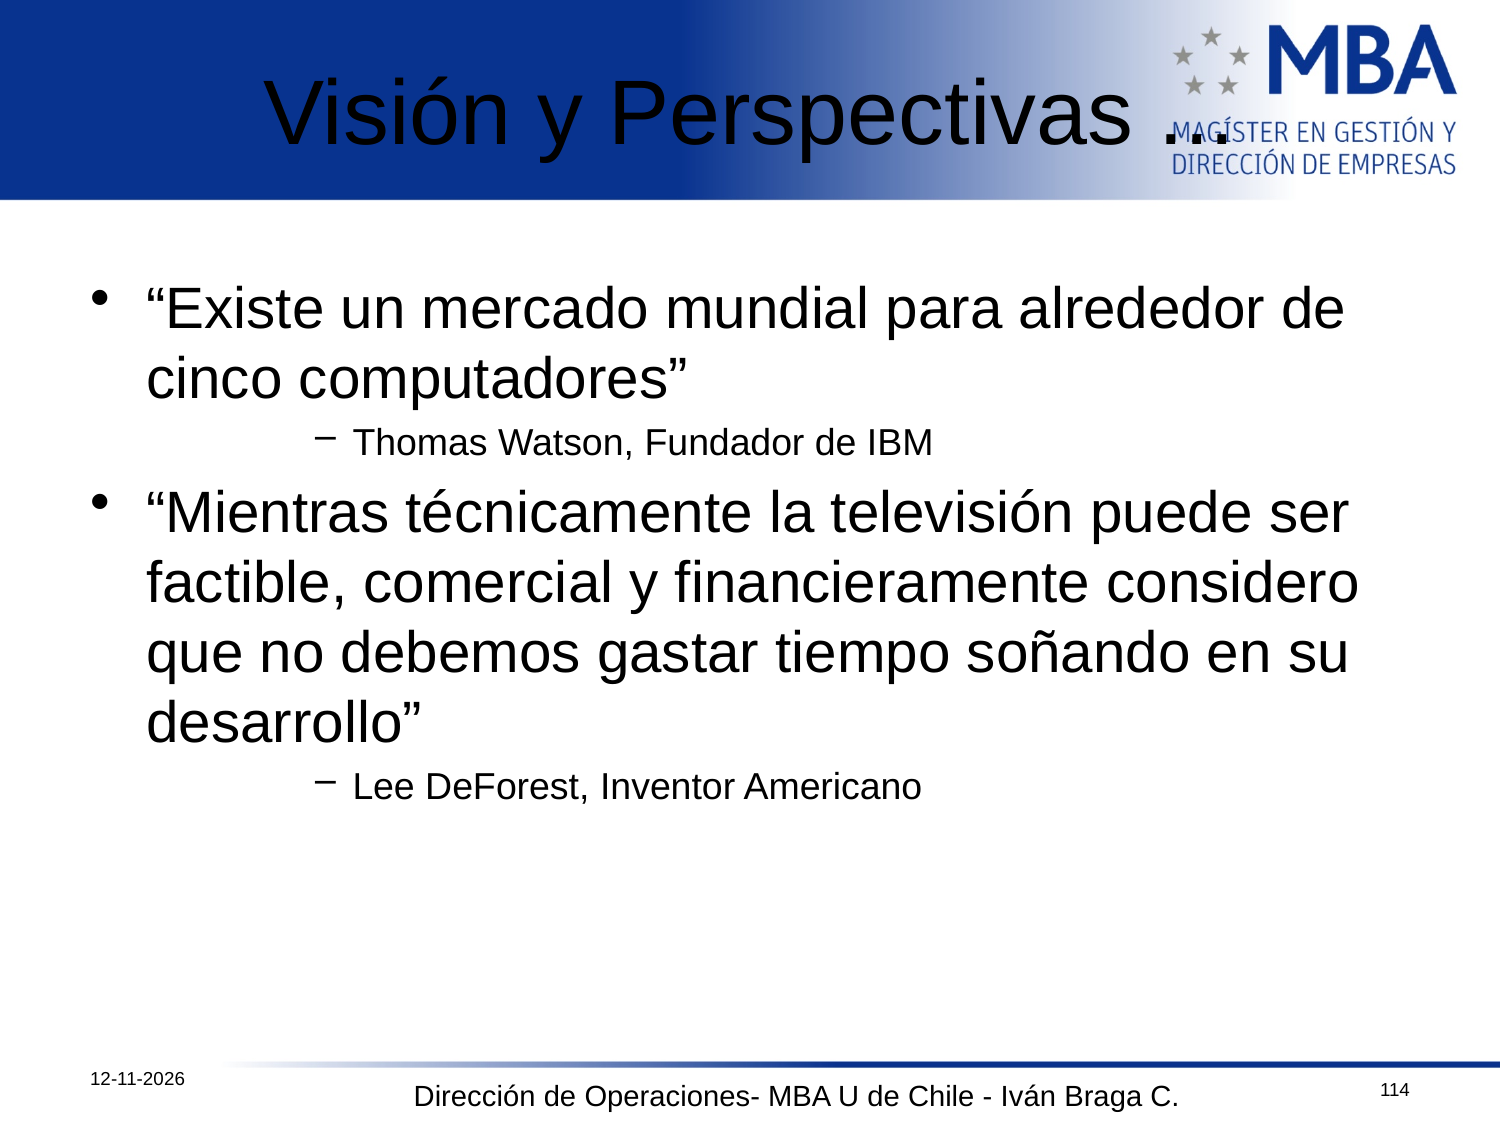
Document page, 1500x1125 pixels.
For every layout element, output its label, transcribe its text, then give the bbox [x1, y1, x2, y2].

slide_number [74, 1058, 426, 1103]
title Visión y Perspectivas ... [75, 45, 1425, 233]
list “Existe un mercado mundial para alrededor de cinco computadores” Thomas Watson, Fundador de IBM “Mientras técnicamente la televisión puede ser factible, comercial y financieramente considero que no debemos gastar tiempo soñando en su desarrollo” Lee DeForest, Inventor Americano [75, 262, 1425, 1005]
footer [501, 1070, 1034, 1125]
picture [0, 0, 1500, 1125]
slide_number 114 [1234, 1070, 1426, 1125]
